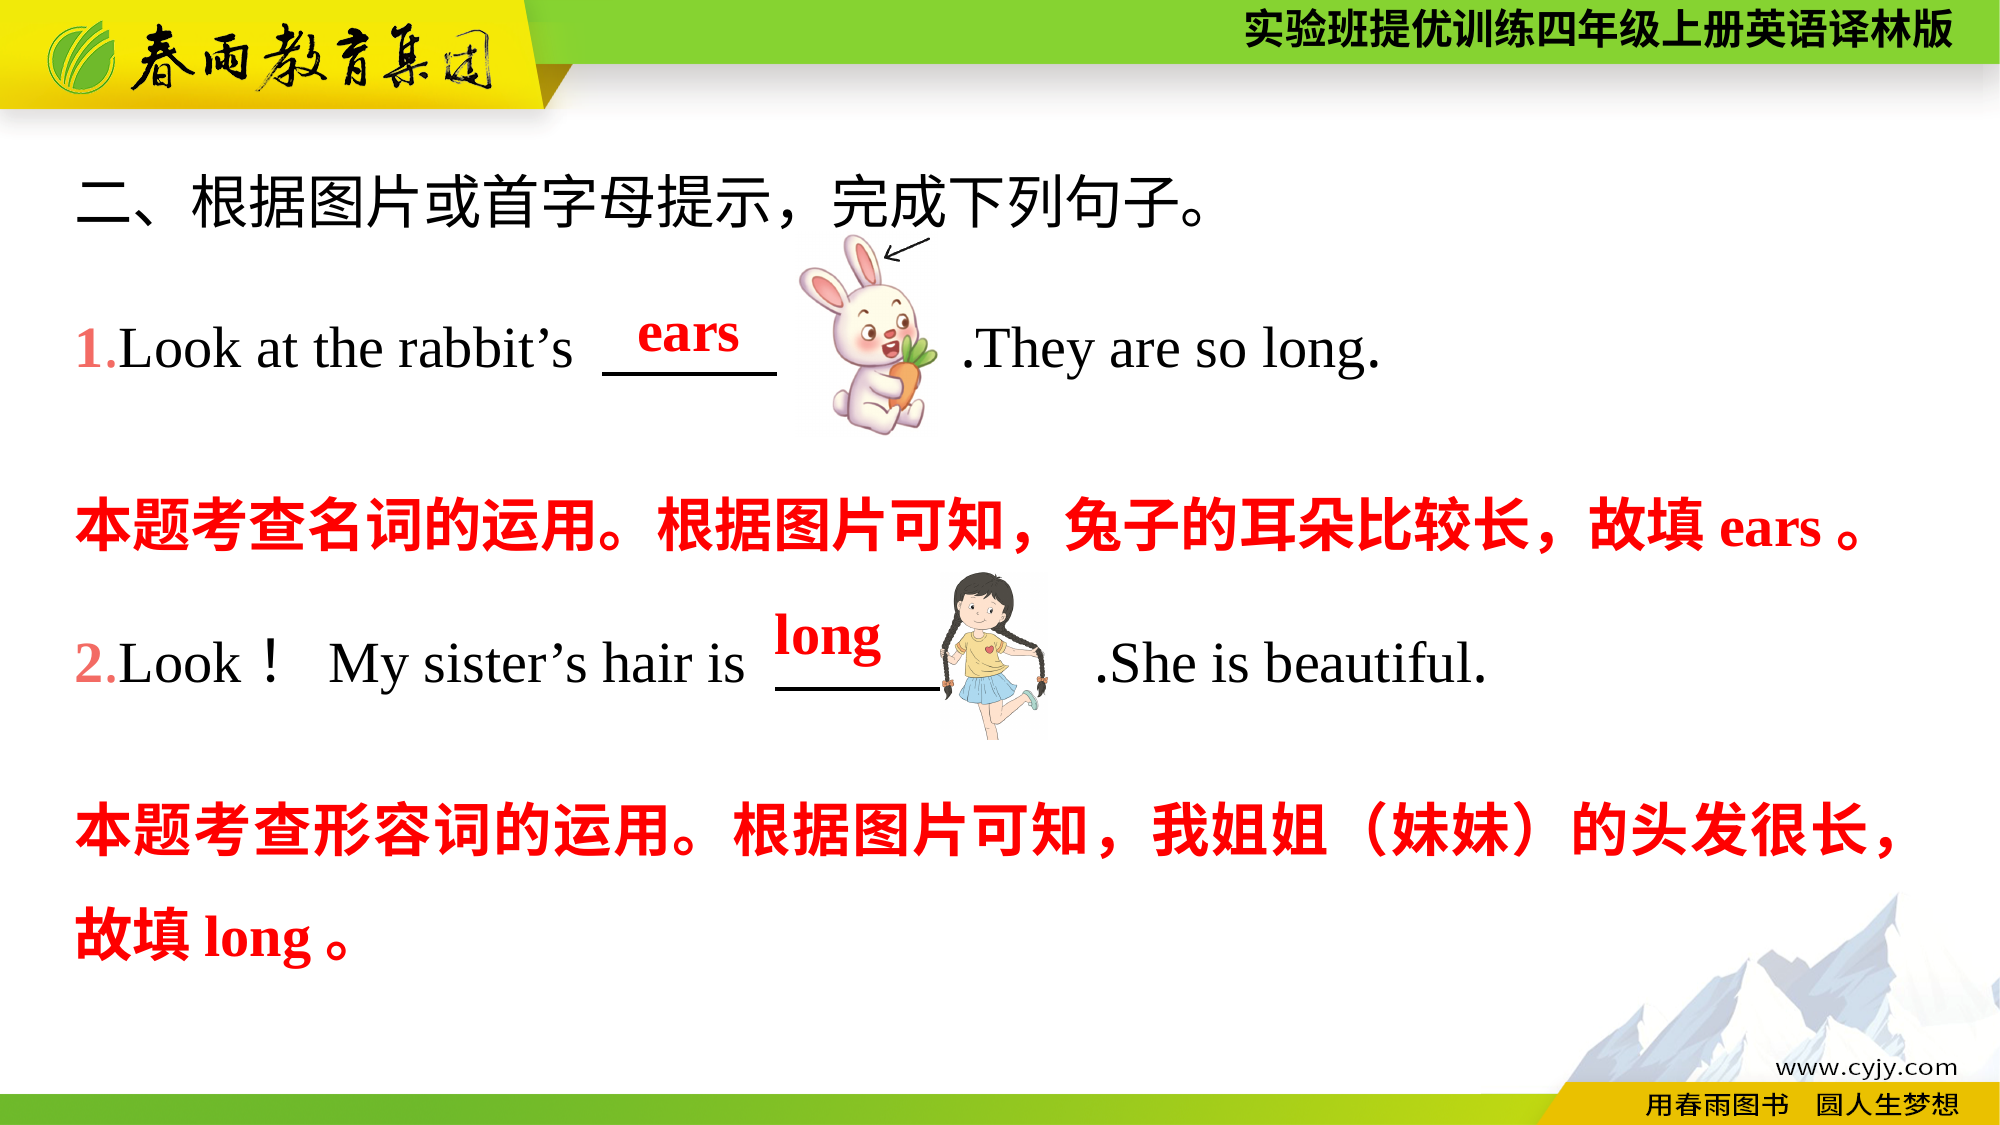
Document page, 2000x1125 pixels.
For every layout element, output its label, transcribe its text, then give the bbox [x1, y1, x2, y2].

picture [0, 0, 2000, 1125]
list 二、根据图片或首字母提示，完成下列句子。 1.Look at the rabbit’s .They are so long. 2.Look！My sister’s hair is .She is beautiful. [59, 122, 1944, 445]
list 二、根据图片或首字母提示，完成下列句子。 1.Look at the rabbit’s .They are so long. 2.Look！My sister’s hair is .She is beautiful. [59, 566, 1944, 708]
text_box long [760, 588, 898, 674]
text_box ears [622, 285, 756, 370]
text_box 本题考查名词的运用。根据图片可知，兔子的耳朵比较长，故填ears。 [59, 445, 1944, 566]
text_box 本题考查形容词的运用。根据图片可知，我姐姐（妹妹）的头发很长，故填long。 [59, 750, 1944, 976]
